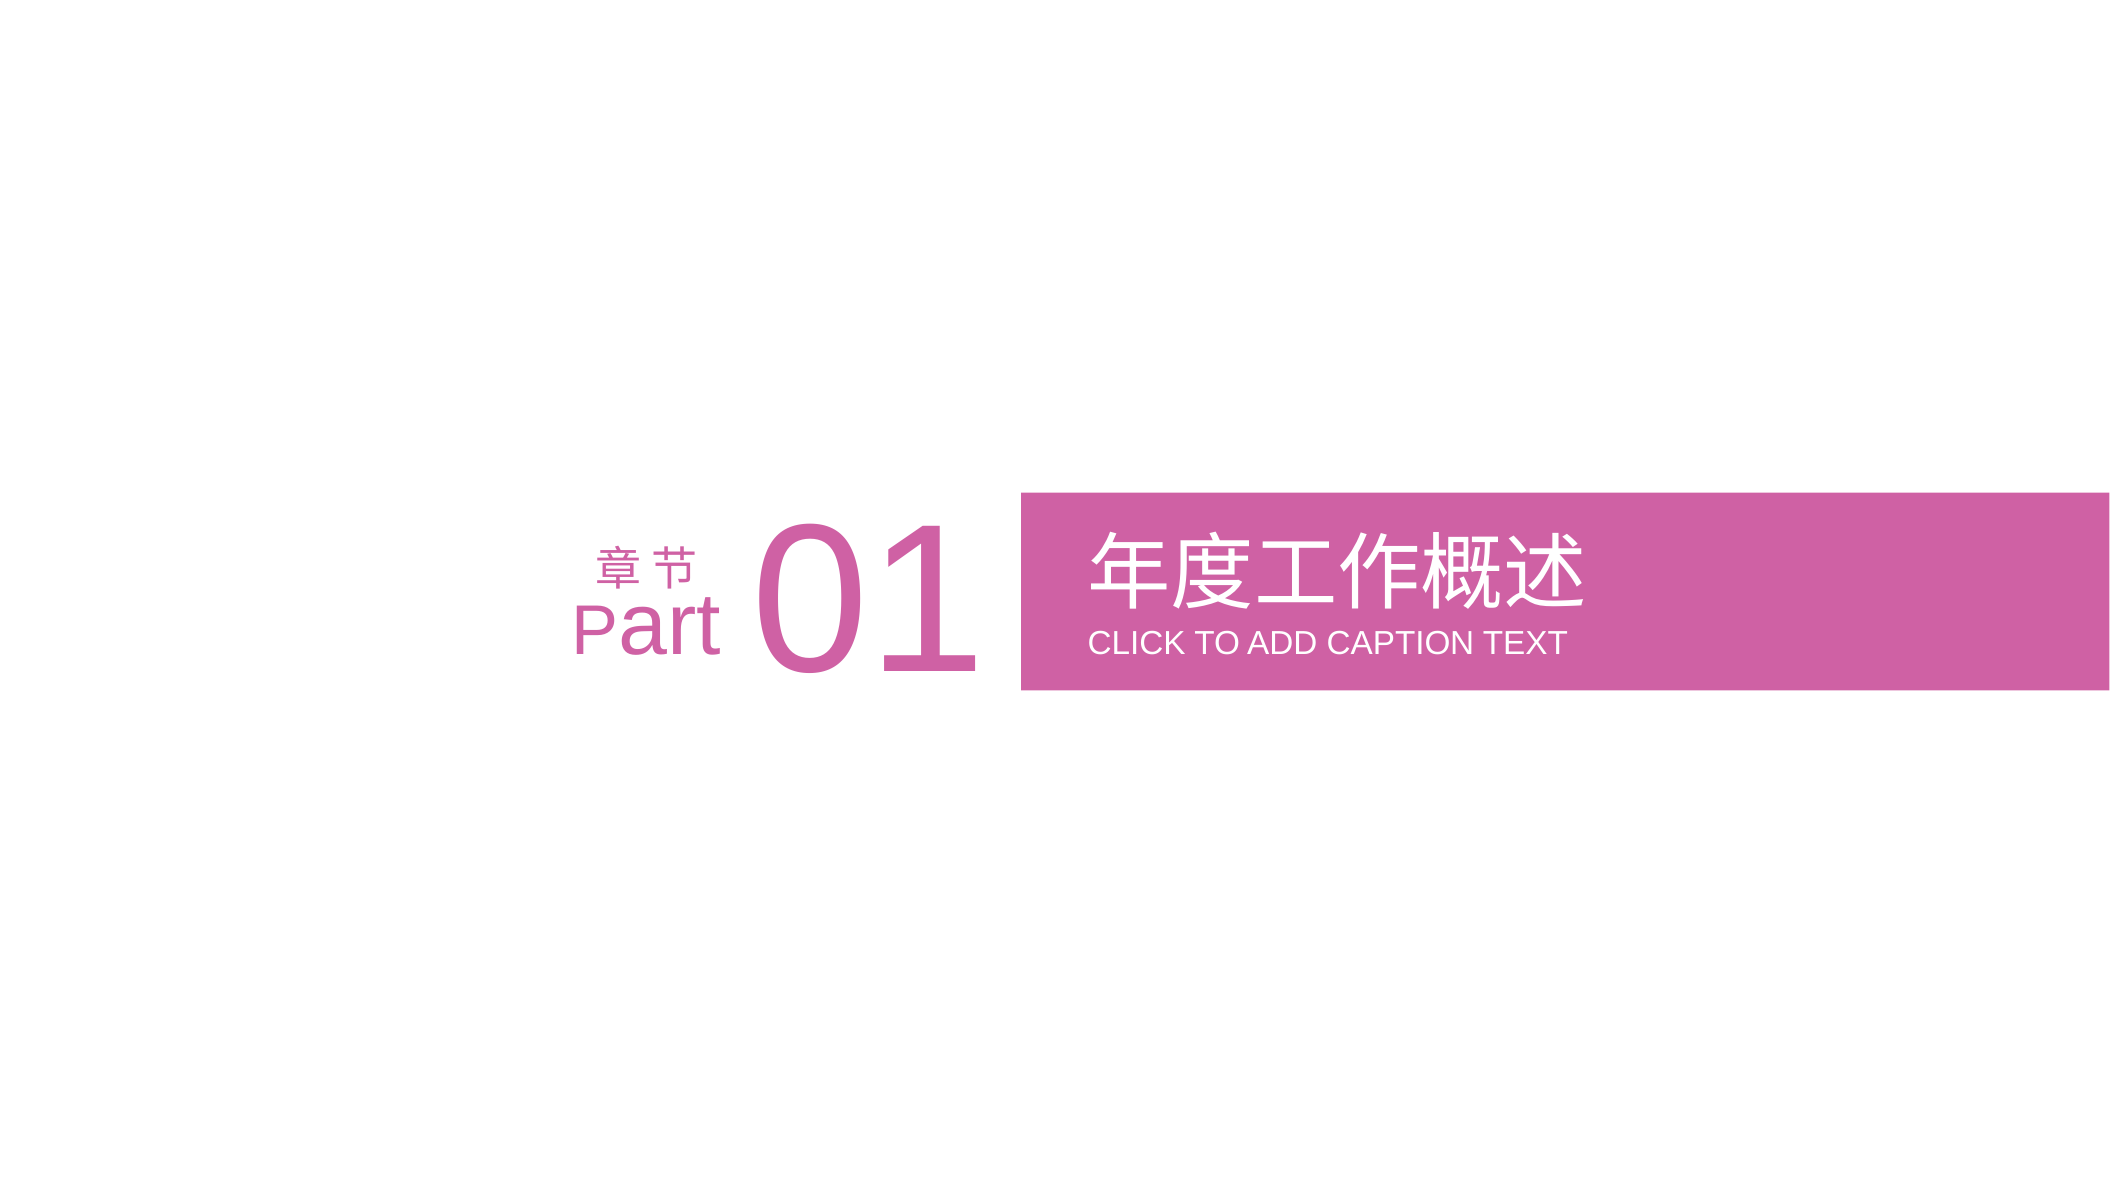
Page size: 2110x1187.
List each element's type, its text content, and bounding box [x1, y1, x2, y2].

text_box 年度工作概述 [1087, 530, 1787, 621]
text_box Part [571, 566, 722, 673]
text_box CLICK TO ADD CAPTION TEXT [1087, 625, 1787, 662]
text_box [1021, 492, 2110, 691]
text_box 01 [751, 460, 986, 714]
text_box 章 节 [595, 539, 698, 595]
